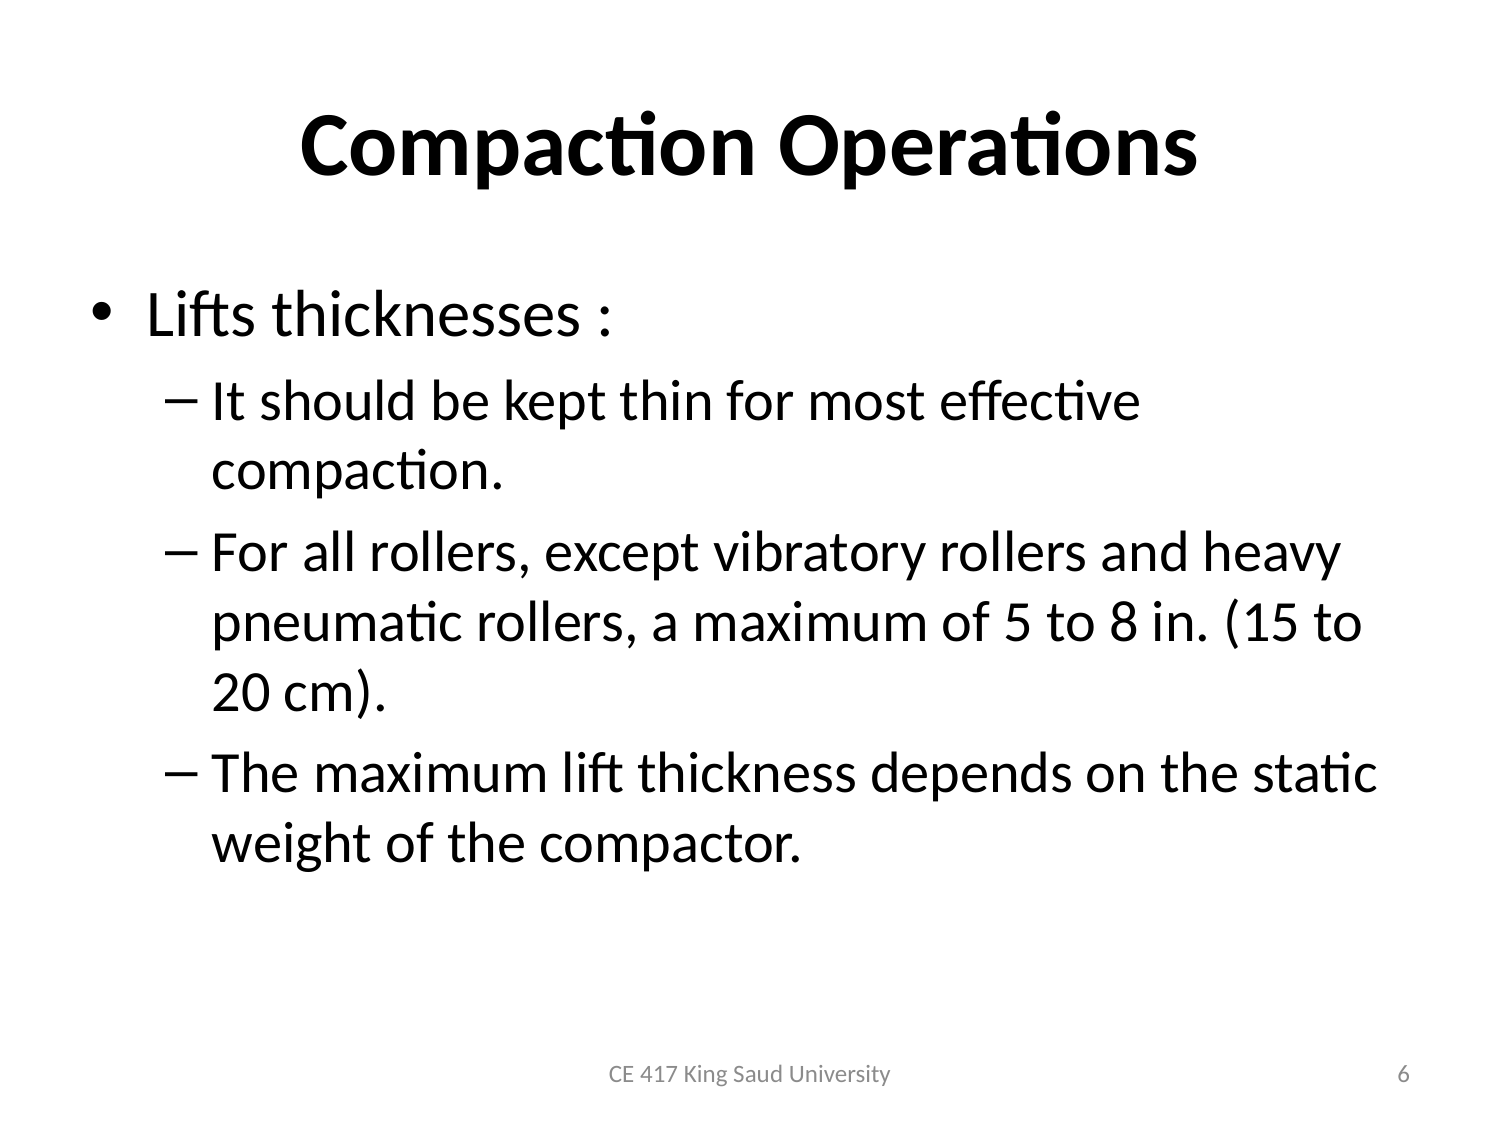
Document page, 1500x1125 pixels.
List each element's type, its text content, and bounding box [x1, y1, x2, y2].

footer CE 417 King Saud University [512, 1042, 988, 1103]
slide_number 6 [1074, 1042, 1425, 1103]
title Compaction Operations [75, 45, 1425, 233]
list Lifts thicknesses : It should be kept thin for most effective compaction. For all rollers, except vibratory rollers and heavy pneumatic rollers, a maximum of 5 to 8 in. (15 to 20 cm). The maximum lift thickness depends on the static weight of the compactor. [75, 262, 1425, 1005]
